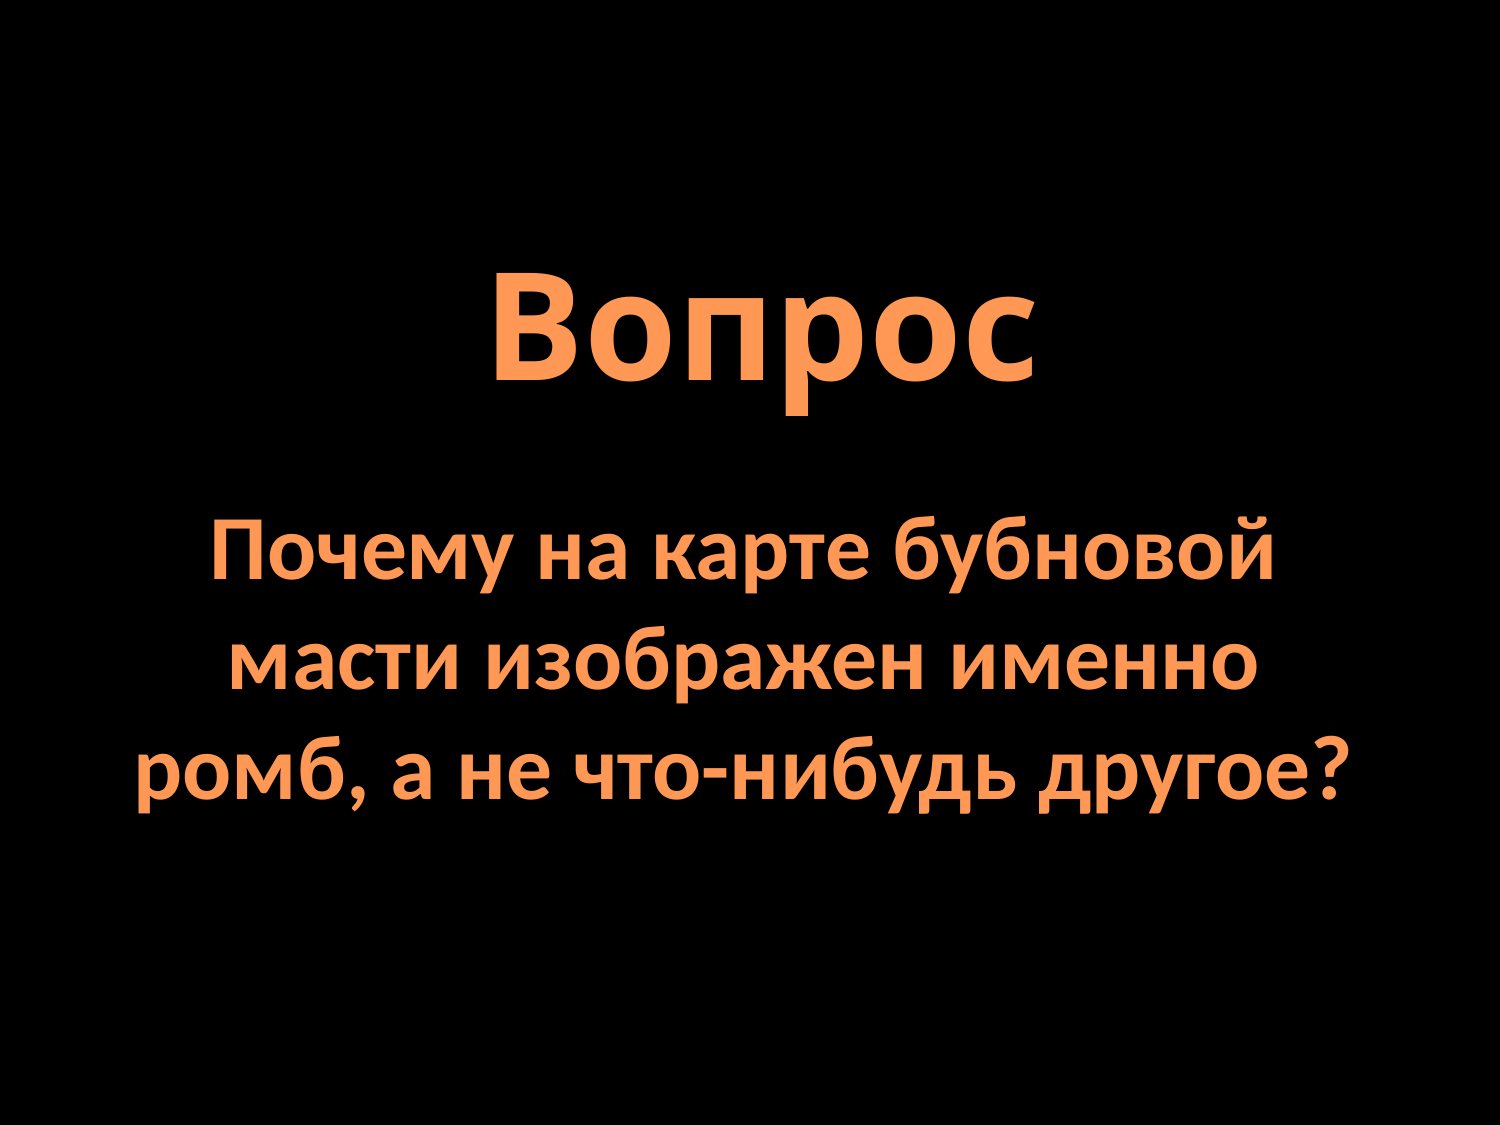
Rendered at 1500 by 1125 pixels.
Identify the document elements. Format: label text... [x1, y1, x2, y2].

text_box Почему на карте бубновой масти изображен именно ромб, а не что-нибудь другое? [93, 480, 1395, 826]
text_box Вопрос [128, 222, 1395, 418]
